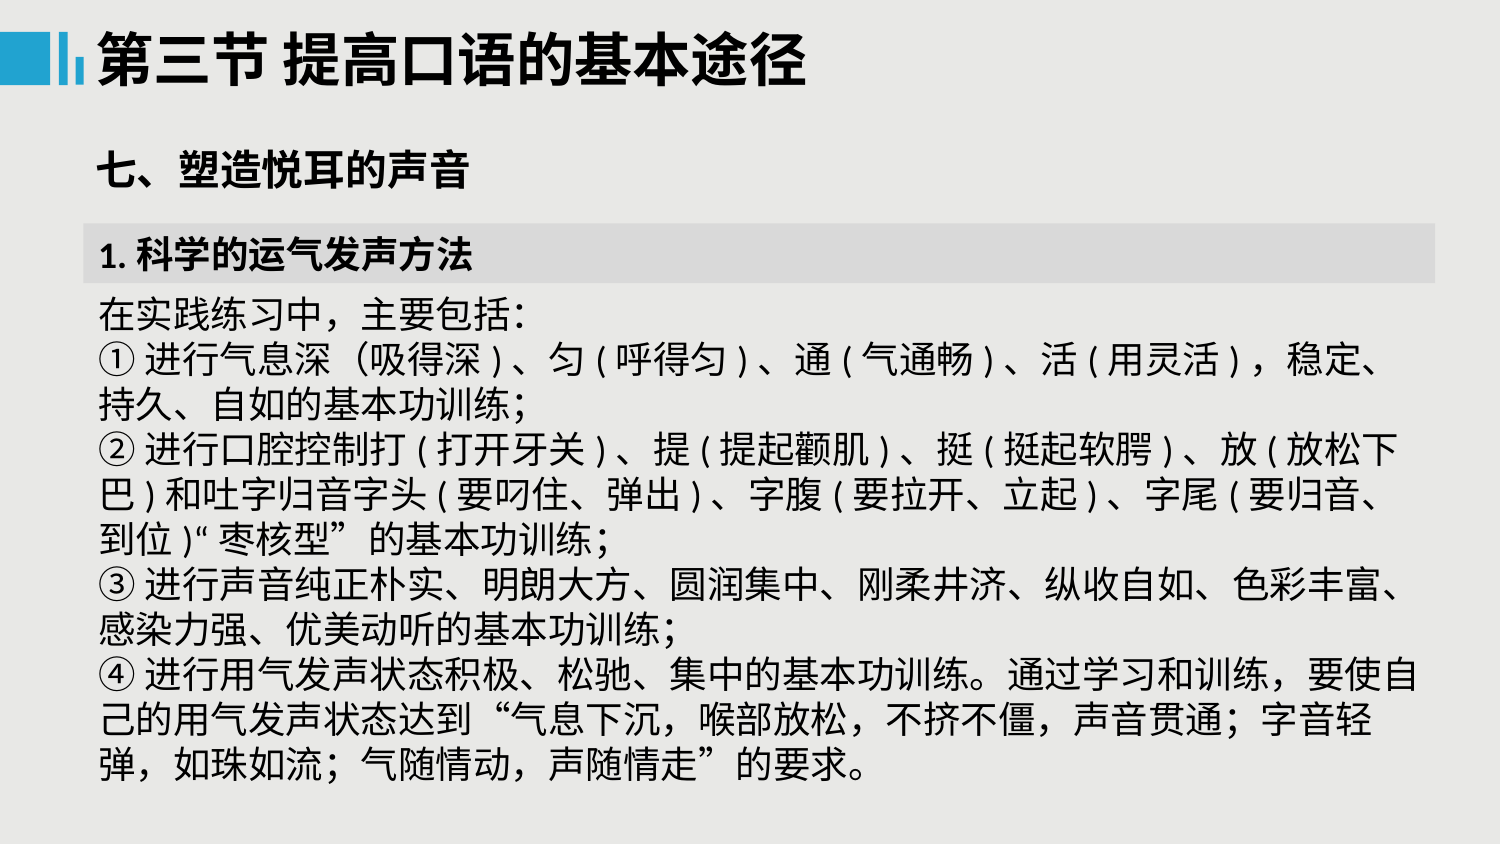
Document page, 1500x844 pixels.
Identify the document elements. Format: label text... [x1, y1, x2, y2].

text_box [74, 55, 83, 87]
text_box [0, 30, 52, 87]
text_box 第三节 提高口语的基本途径 [83, 17, 1412, 99]
text_box 在实践练习中，主要包括： ①进行气息深（吸得深)、匀(呼得匀)、通(气通畅)、活(用灵活)，稳定、持久、自如的基本功训练； ②进行口腔控制打(打开牙关)、提(提起颧肌)、挺(挺起软腭)、放(放松下巴)和吐字归音字头(要叼住、弹出)、字腹(要拉开、立起)、字尾(要归音、到位)“枣核型”的基本功训练； ③进行声音纯正朴实、明朗大方、圆润集中、刚柔井济、纵收自如、色彩丰富、感染力强、优美动听的基本功训练； ④进行用气发声状态积极、松驰、集中的基本功训练。通过学习和训练，要使自己的用气发声状态达到“气息下沉，喉部放松，不挤不僵，声音贯通；字音轻弹，如珠如流；气随情动，声随情走”的要求。 [83, 283, 1436, 794]
text_box [57, 30, 70, 87]
text_box 1.科学的运气发声方法 [83, 223, 1436, 283]
text_box 七、塑造悦耳的声音 [83, 138, 1304, 200]
